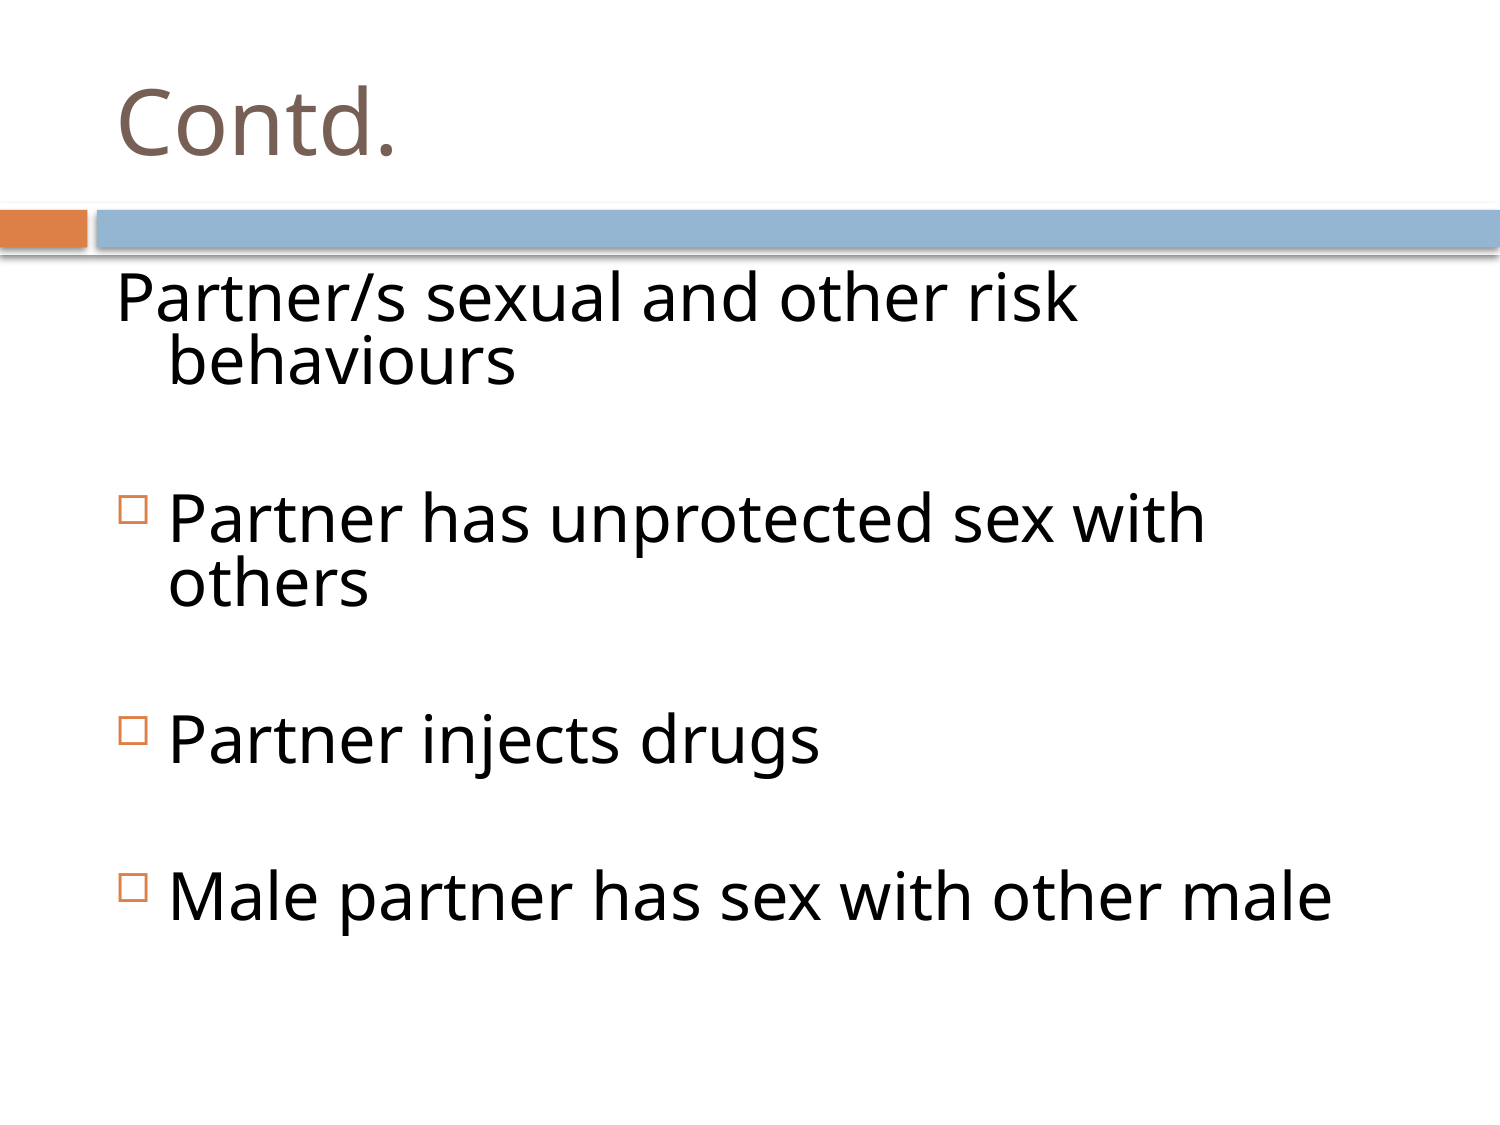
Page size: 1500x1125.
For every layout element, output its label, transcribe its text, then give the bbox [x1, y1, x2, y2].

title Contd. [100, 37, 1439, 201]
list Partner/s sexual and other risk behaviours Partner has unprotected sex with others Partner injects drugs Male partner has sex with other male [100, 262, 1439, 1001]
